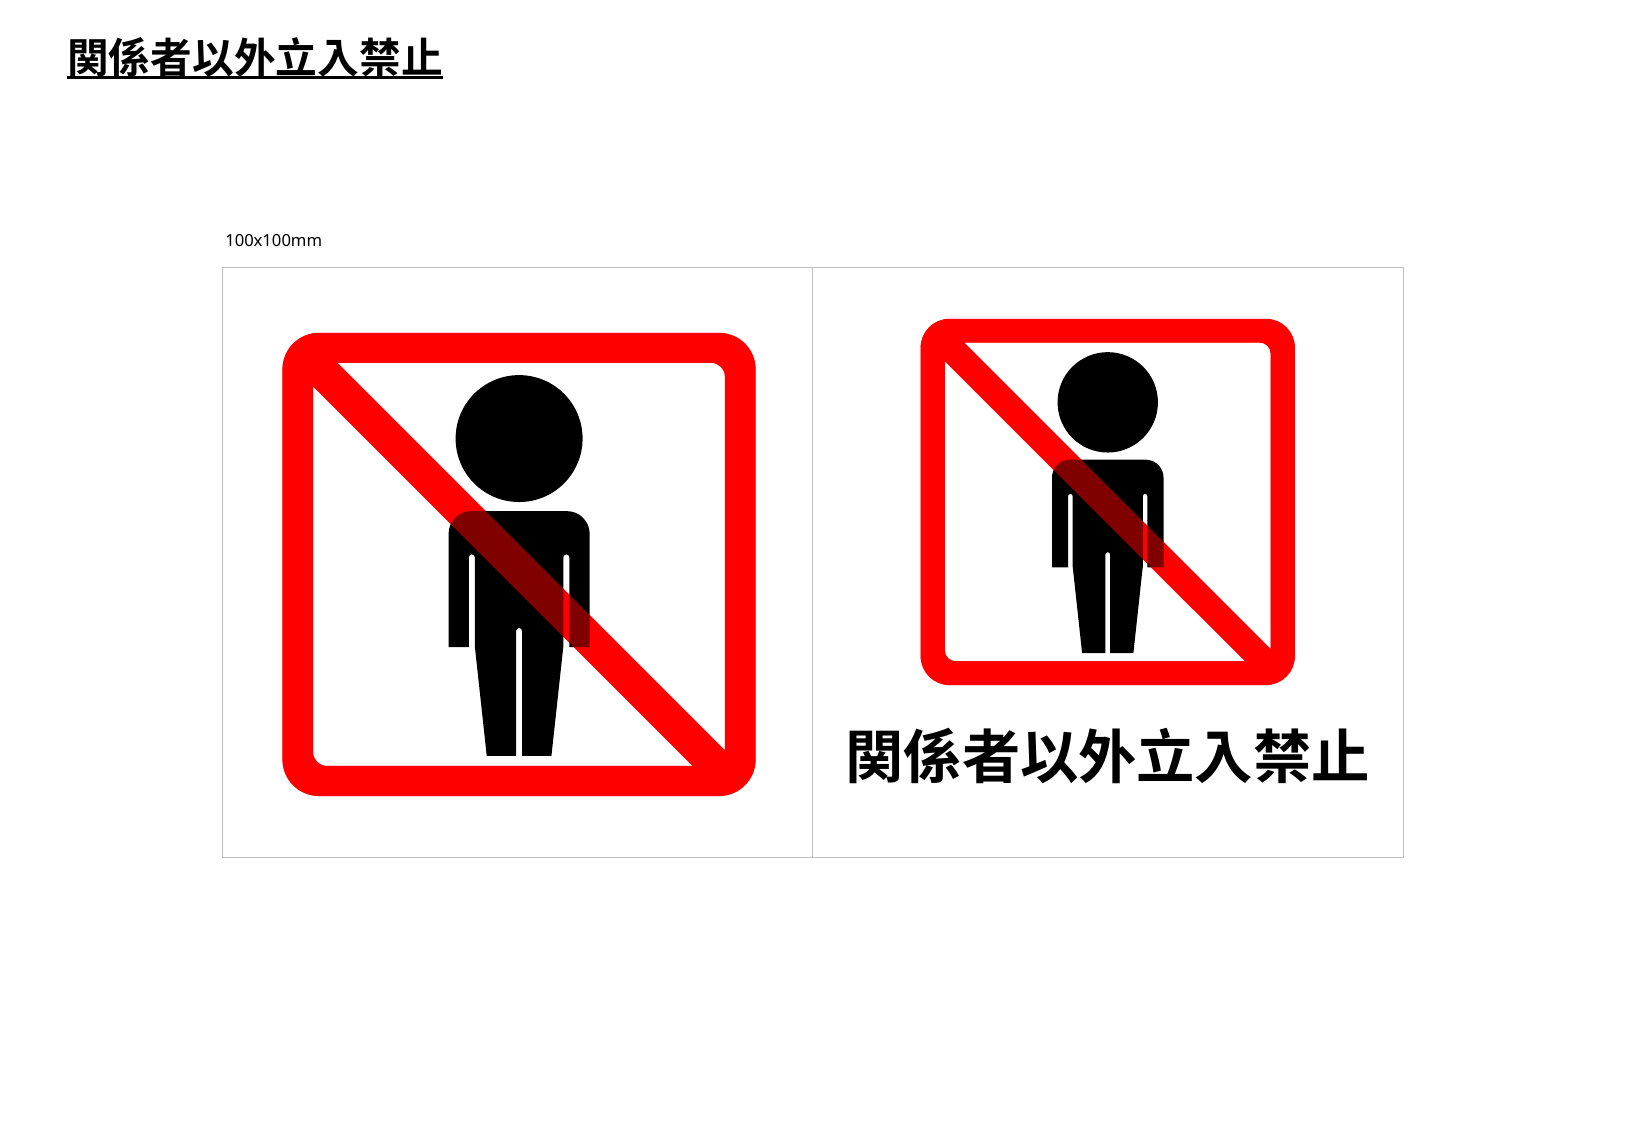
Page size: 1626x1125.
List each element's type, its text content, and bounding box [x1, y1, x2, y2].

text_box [920, 318, 1295, 686]
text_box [282, 332, 756, 797]
text_box 100x100mm [225, 229, 323, 250]
text_box 関係者以外立入禁止 [52, 24, 458, 89]
text_box [811, 266, 1404, 859]
text_box [221, 266, 811, 859]
text_box 関係者以外立入禁止 [830, 712, 1385, 798]
